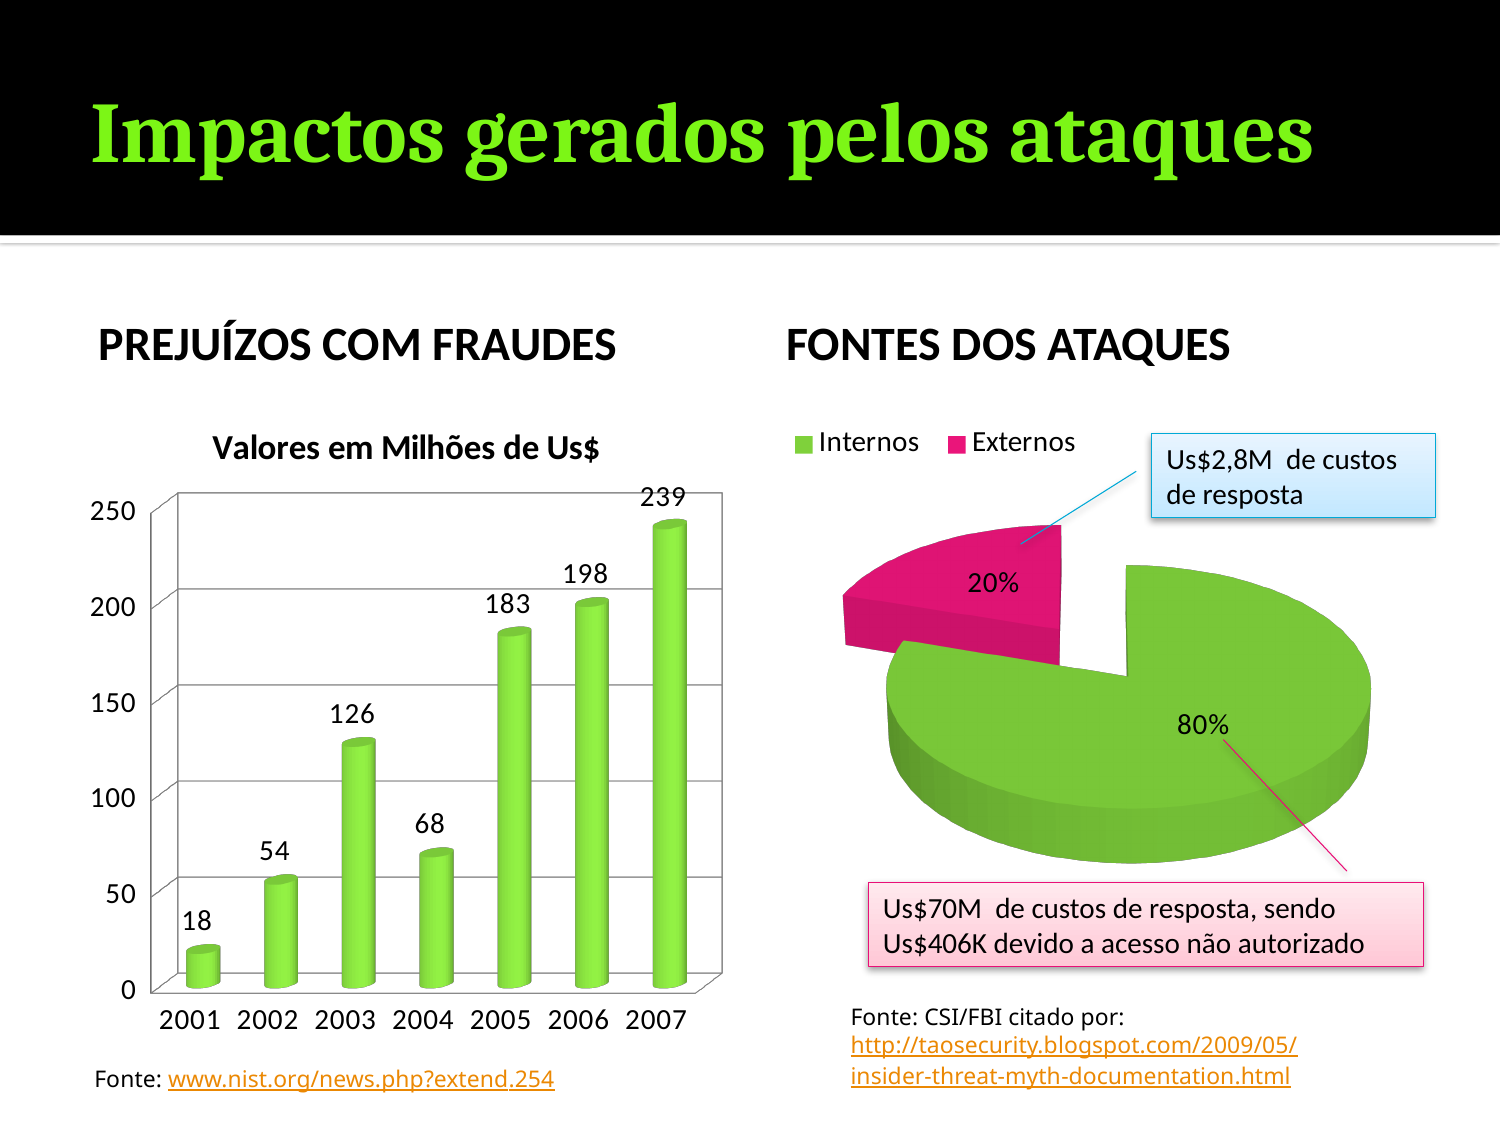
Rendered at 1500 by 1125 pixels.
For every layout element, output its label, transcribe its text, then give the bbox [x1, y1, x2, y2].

text_box Fonte: CSI/FBI citado por: http://taosecurity.blogspot.com/2009/05/ insider-threat-myth-documentation.html [835, 1058, 1313, 1101]
list Fontes dos ataques [761, 278, 1425, 396]
text_box Fonte: www.nist.org/news.php?extend.254 [79, 1058, 570, 1103]
list Prejuízos com fraudes [75, 278, 738, 396]
chart [74, 401, 738, 1050]
chart [761, 401, 1425, 1050]
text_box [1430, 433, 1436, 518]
title Impactos gerados pelos ataques [75, 24, 1425, 231]
